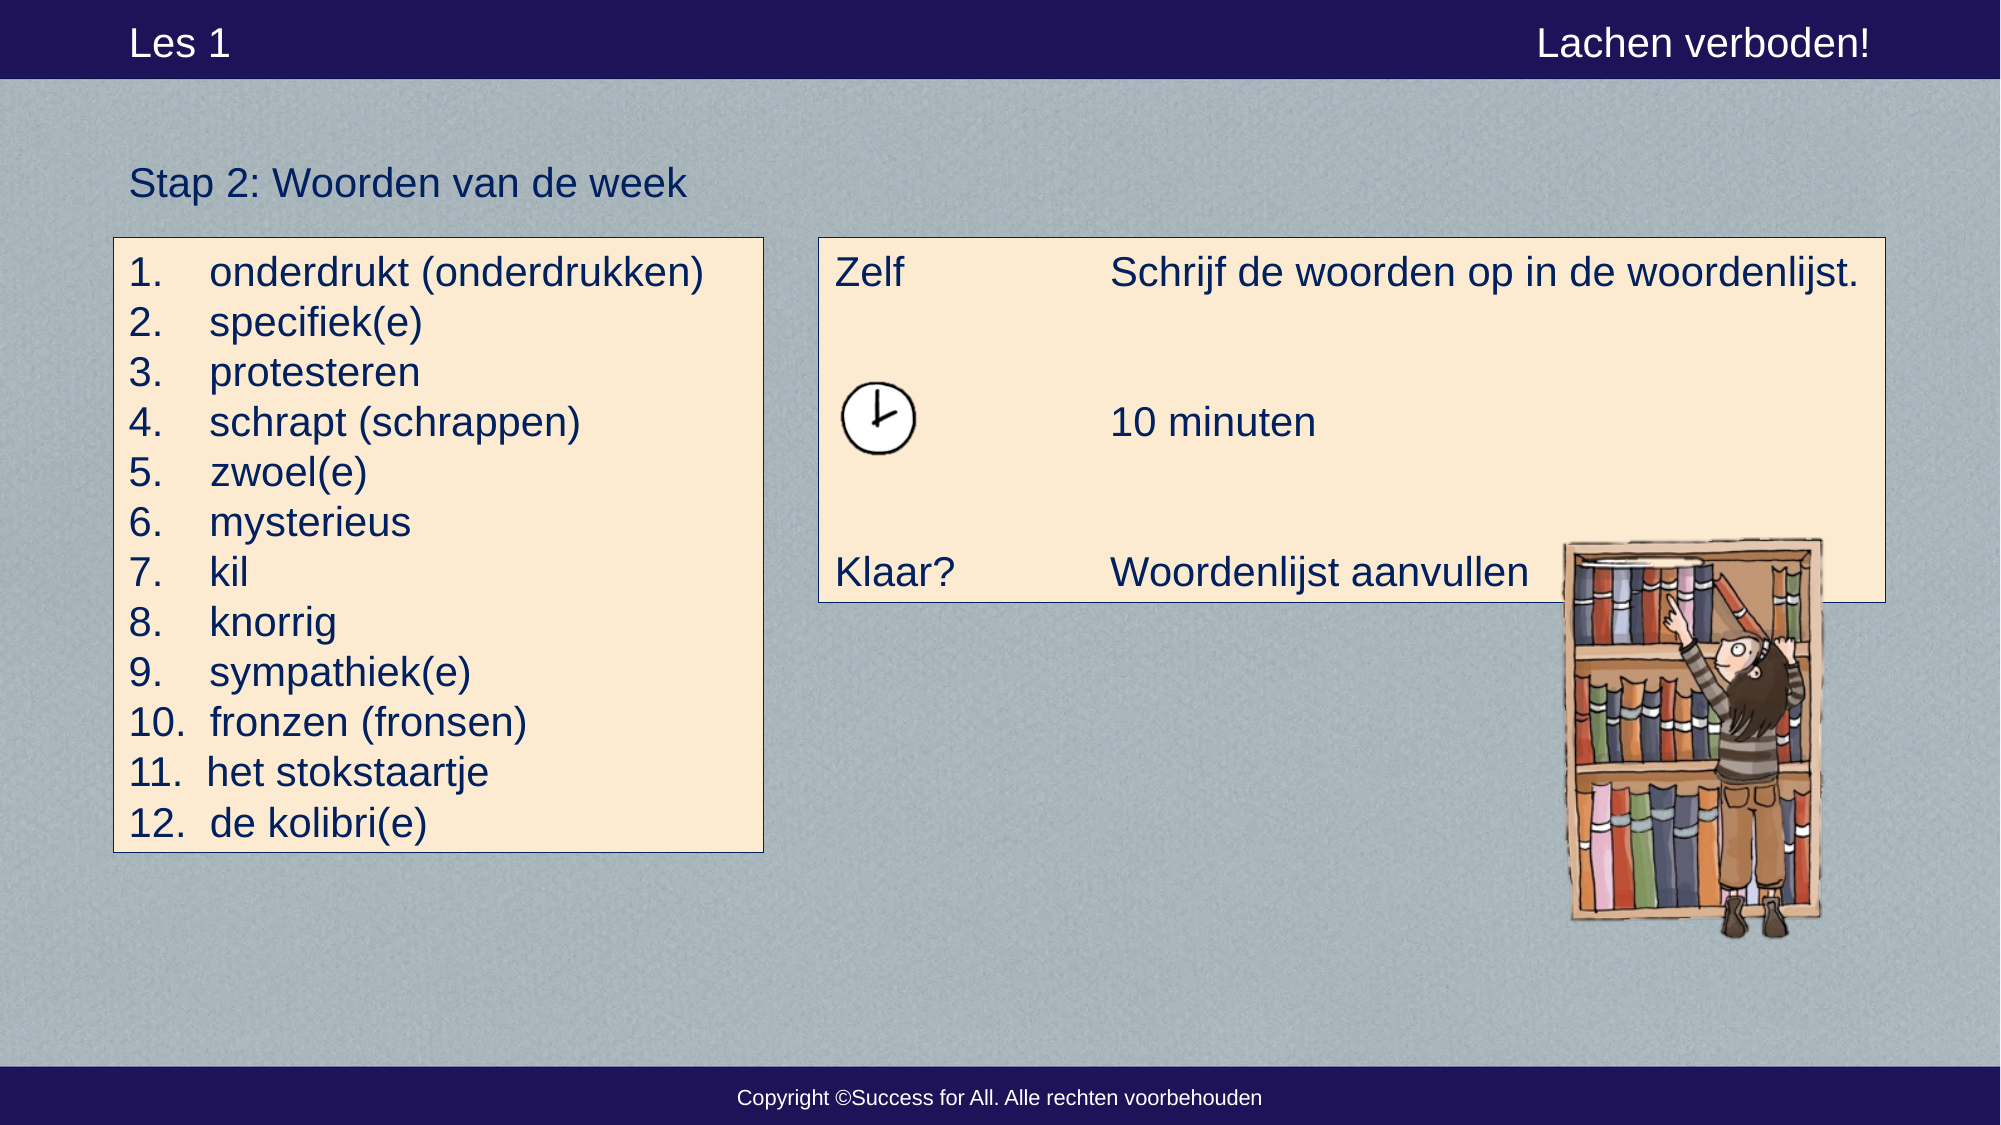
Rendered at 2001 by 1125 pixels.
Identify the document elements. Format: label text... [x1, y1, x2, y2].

text_box 1. onderdrukt (onderdrukken) 2. specifiek(e) 3. protesteren 4. schrapt (schrappen) 5. zwoel(e) 6. mysterieus 7. kil 8. knorrig 9. sympathiek(e) 10. fronzen (fronsen) 11. het stokstaartje 12. de kolibri(e) [113, 237, 764, 853]
text_box Stap 2: Woorden van de week [113, 148, 1635, 214]
text_box Copyright ©Success for All. Alle rechten voorbehouden [0, 1076, 2000, 1125]
text_box Lachen verboden! [999, 8, 1886, 123]
text_box Zelf Schrijf de woorden op in de woordenlijst. 10 minuten Klaar? Woordenlijst aanvullen [818, 237, 1886, 603]
text_box Les 1 [114, 8, 354, 73]
picture [0, 0, 2001, 1125]
